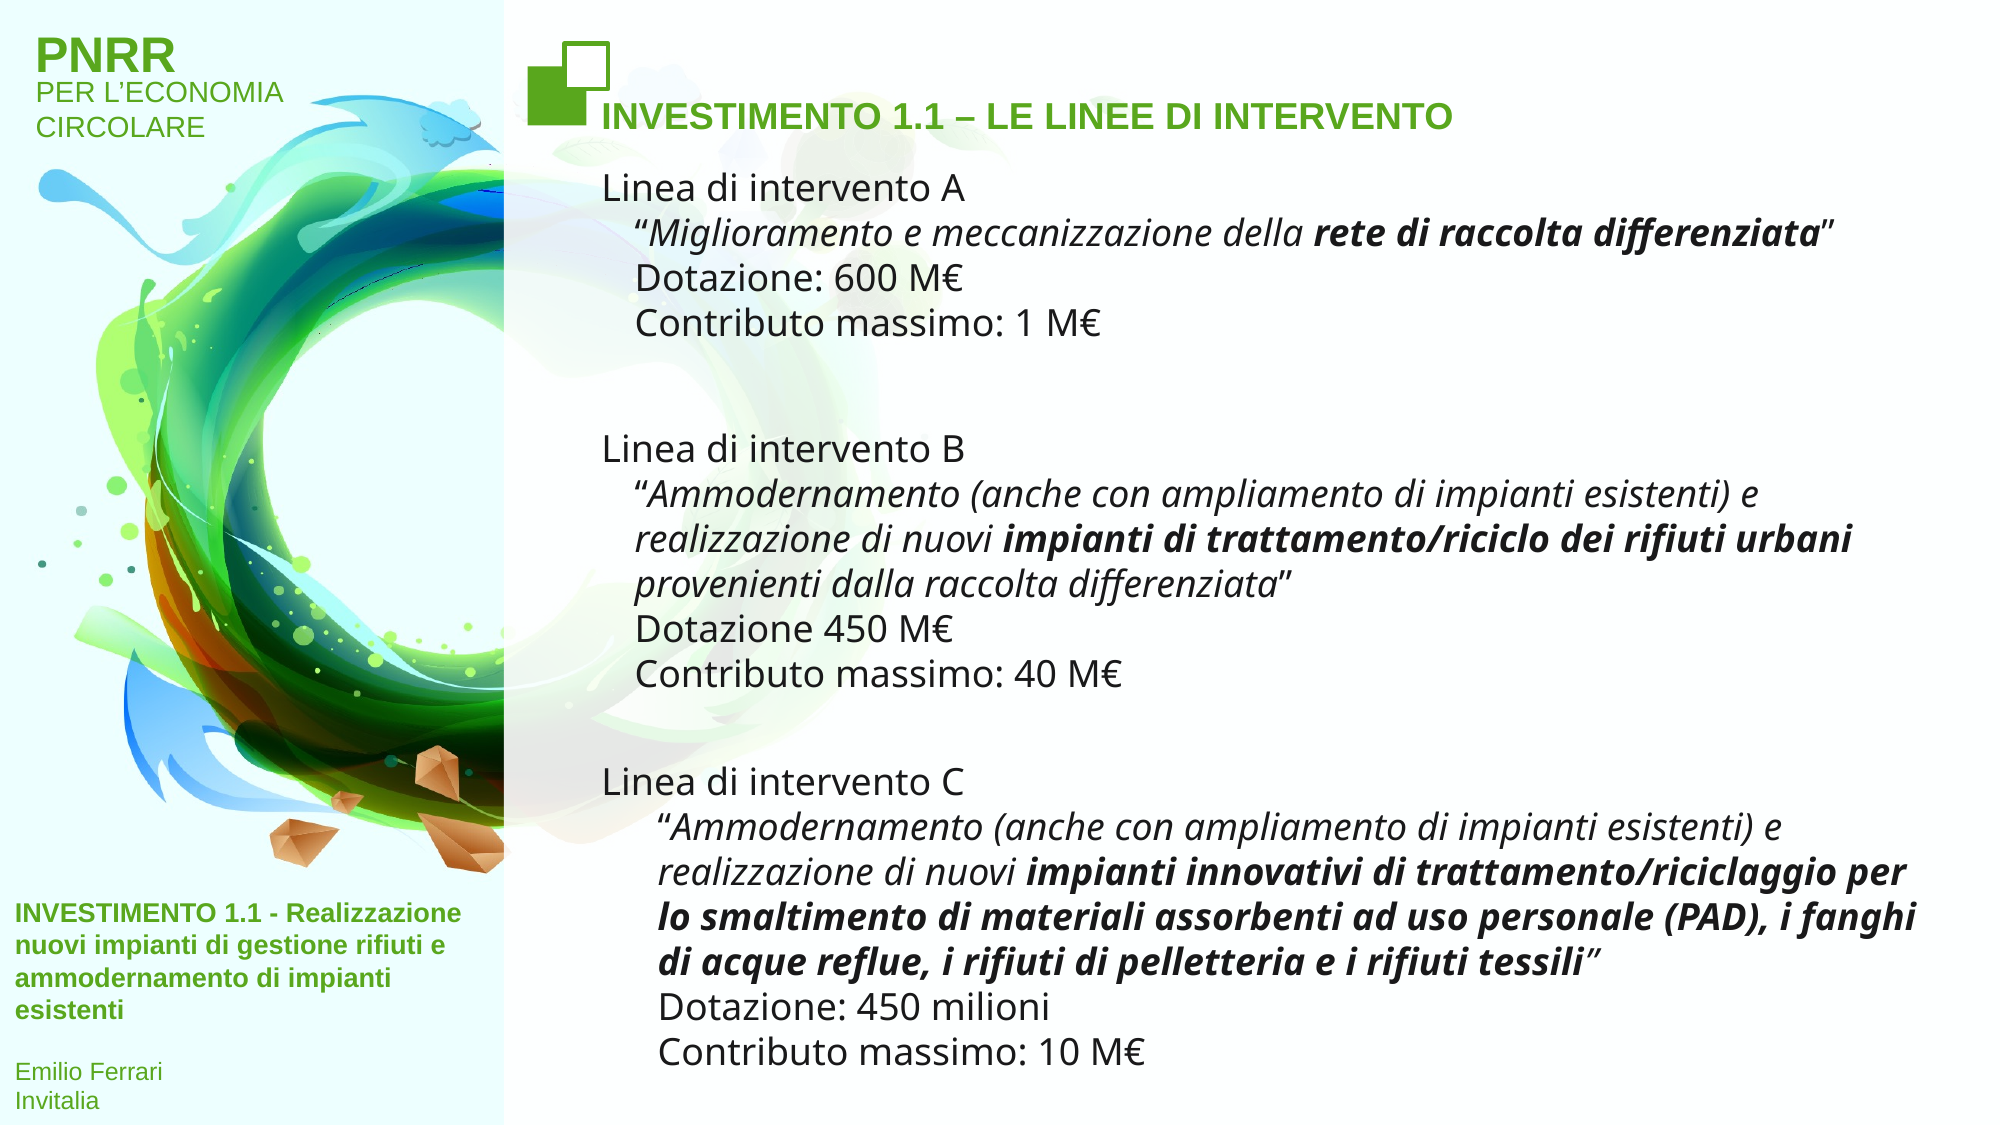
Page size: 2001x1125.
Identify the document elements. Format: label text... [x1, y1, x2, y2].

picture [0, 0, 503, 1125]
text_box [562, 41, 610, 91]
text_box INVESTIMENTO 1.1 - Realizzazione nuovi impianti di gestione rifiuti e ammodernamento di impianti esistenti Emilio Ferrari Invitalia [0, 887, 498, 1123]
text_box [526, 64, 589, 128]
list Linea di intervento A “Miglioramento e meccanizzazione della rete di raccolta differenziata” Dotazione: 600 M€ Contributo massimo: 1 M€ Linea di intervento B “Ammodernamento (anche con ampliamento di impianti esistenti) e realizzazione di nuovi impianti di trattamento/riciclo dei rifiuti urbani provenienti dalla raccolta differenziata” Dotazione 450 M€ Contributo massimo: 40 M€ Linea di intervento C “Ammodernamento (anche con ampliamento di impianti esistenti) e realizzazione di nuovi impianti innovativi di trattamento/riciclaggio per lo smaltimento di materiali assorbenti ad uso personale (PAD), i fanghi di acque reflue, i rifiuti di pelletteria e i rifiuti tessili” Dotazione: 450 milioni Contributo massimo: 10 M€ [586, 156, 1934, 806]
title Investimento 1.1 – le linee di intervento [586, 84, 1792, 167]
